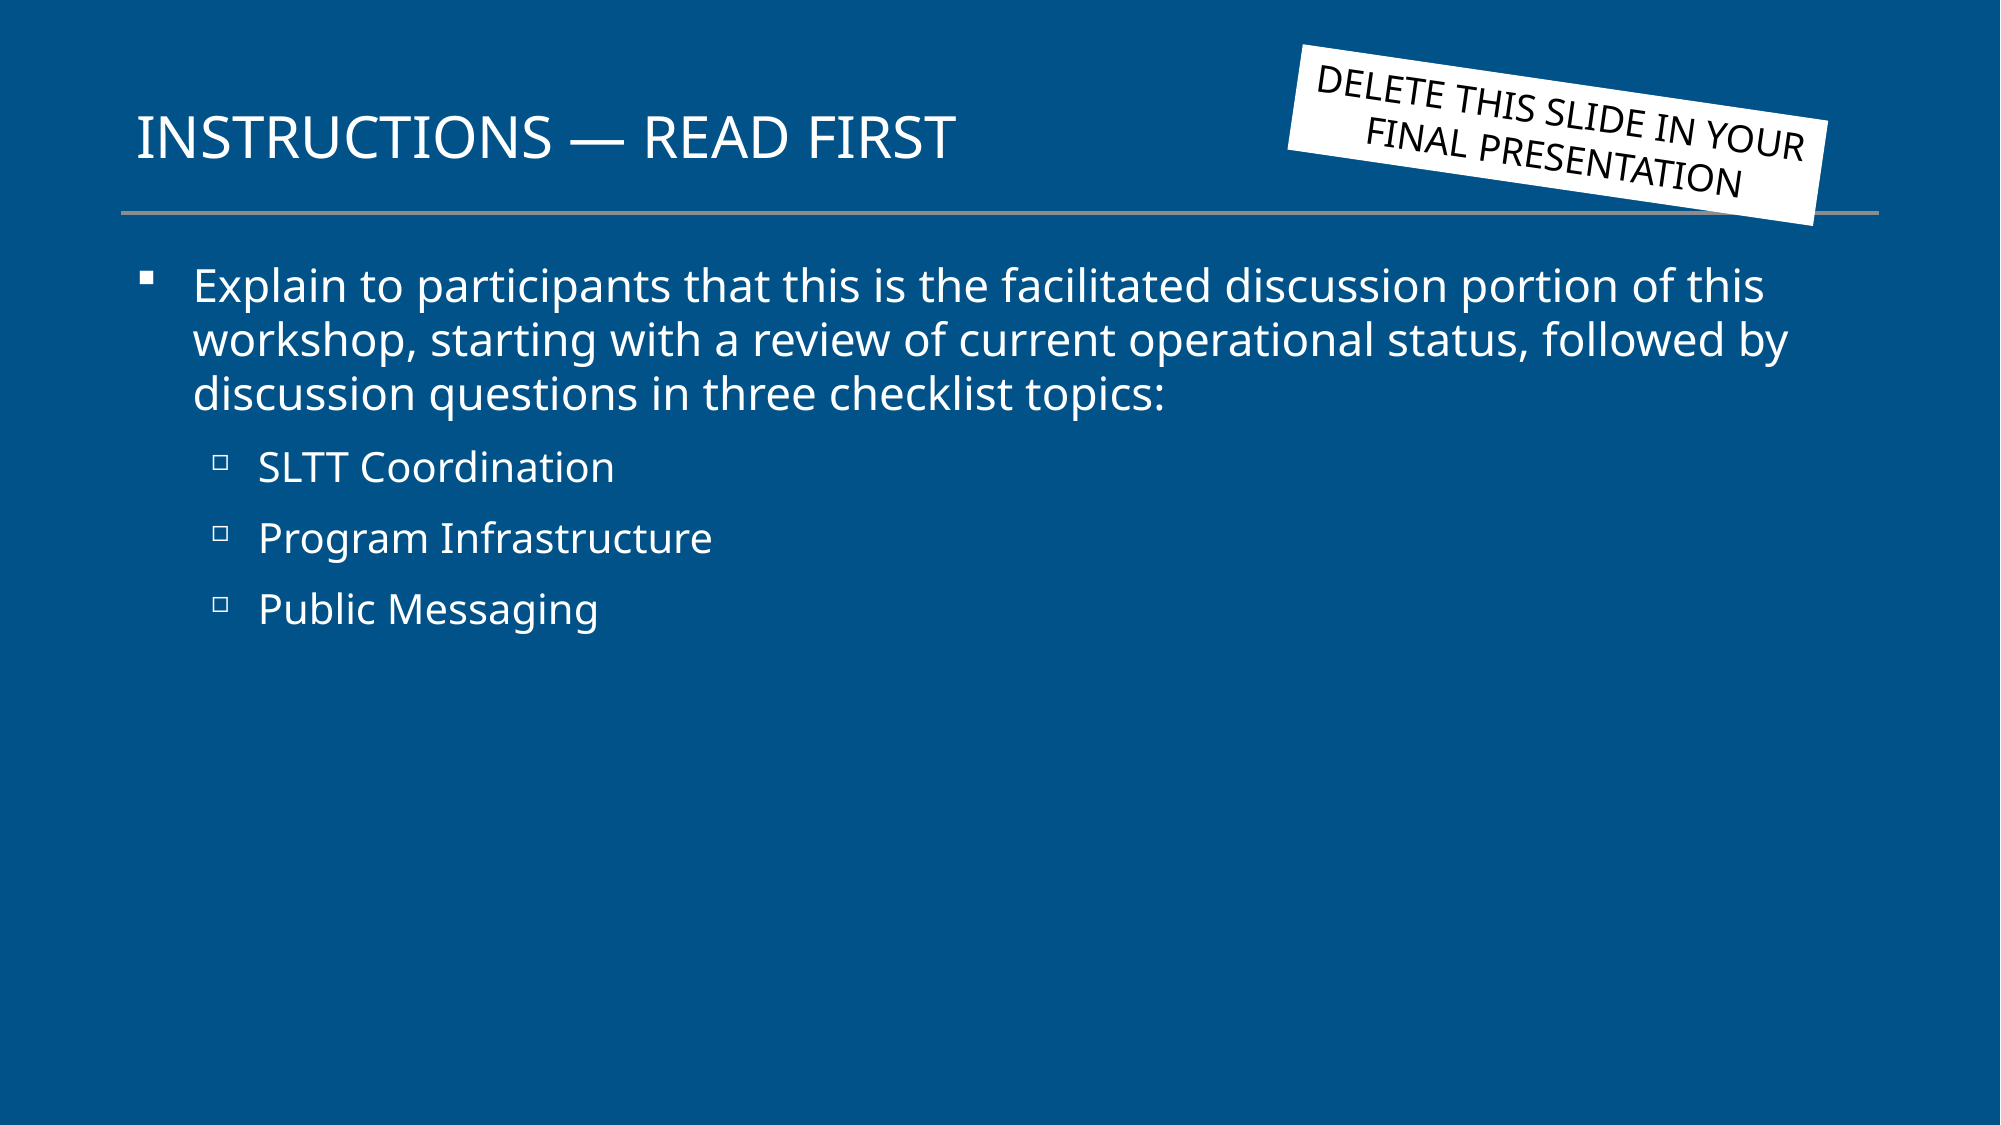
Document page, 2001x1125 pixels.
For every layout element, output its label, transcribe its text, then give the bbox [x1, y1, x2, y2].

title INSTRUCTIONS — READ FIRST [121, 74, 1606, 197]
title INSTRUCTIONS — READ FIRST [1515, 74, 1879, 197]
list DELETE THIS SLIDE IN YOUR FINAL PRESENTATION [1287, 44, 1829, 227]
list Explain to participants that this is the facilitated discussion portion of this workshop, starting with a review of current operational status, followed by discussion questions in three checklist topics: SLTT Coordination Program Infrastructure Public Messaging [121, 249, 1879, 1039]
